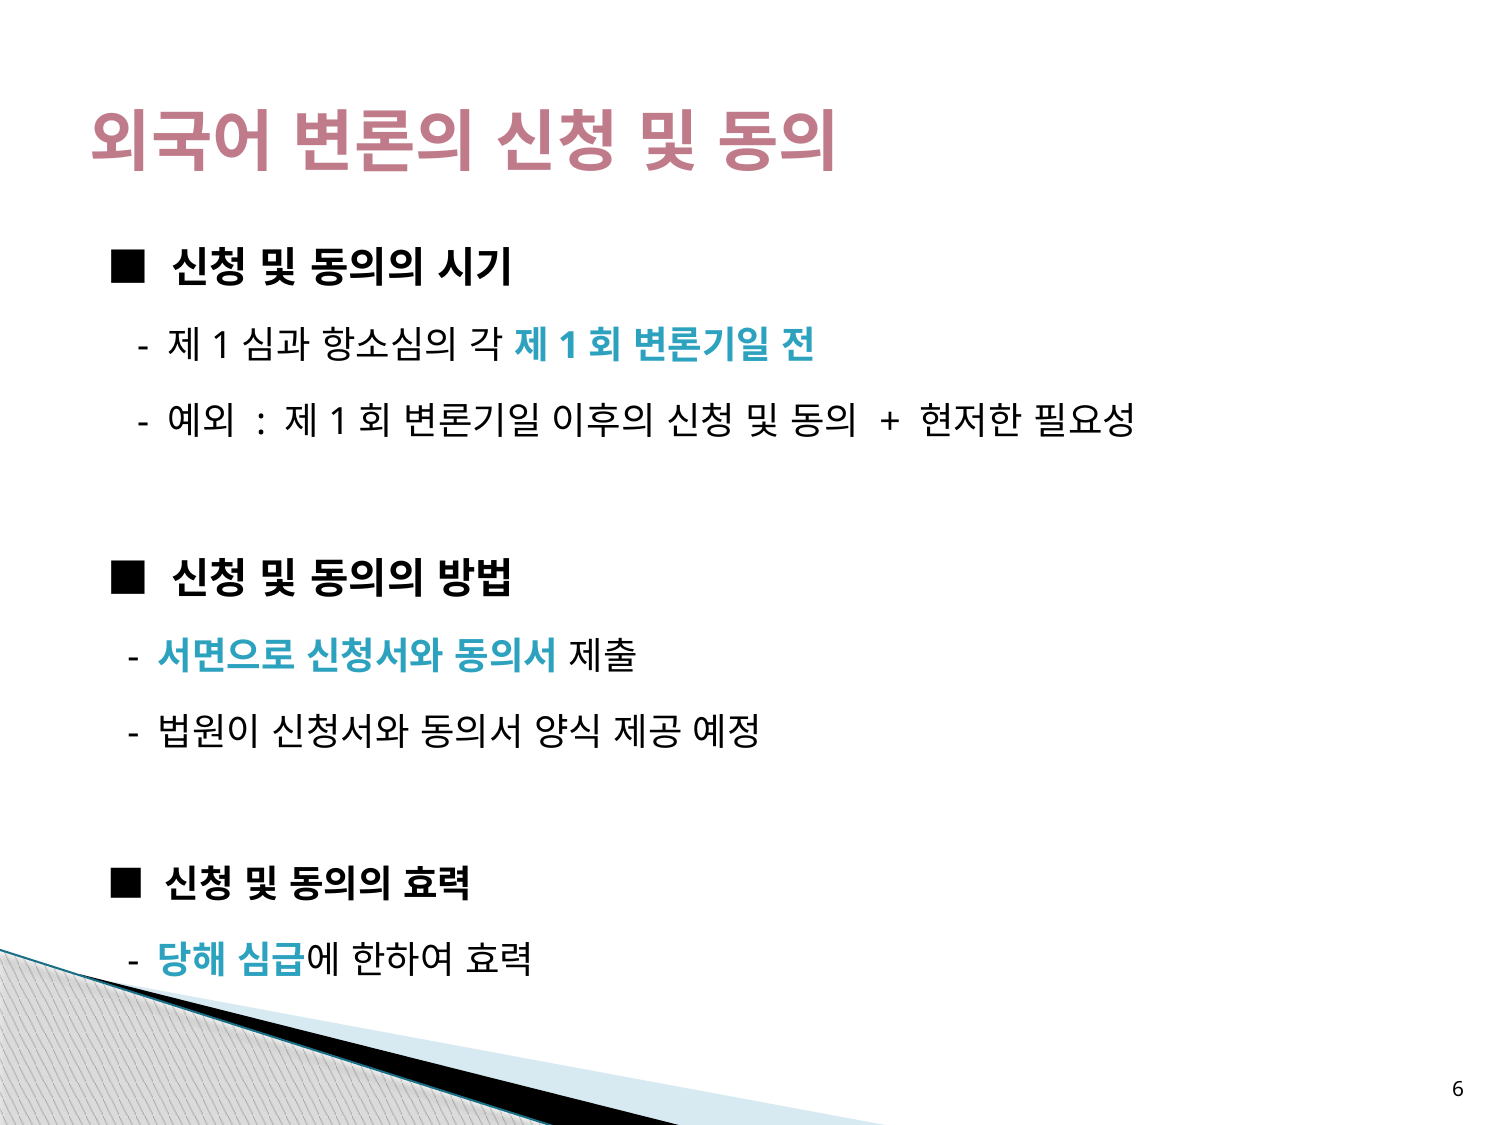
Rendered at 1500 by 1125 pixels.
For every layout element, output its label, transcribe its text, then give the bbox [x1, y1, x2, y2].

slide_number 6 [1418, 1051, 1479, 1112]
list ■ 신청 및 동의의 시기 - 제1심과 항소심의 각 제1회 변론기일 전 - 예외 : 제1회 변론기일 이후의 신청 및 동의 + 현저한 필요성 ■ 신청 및 동의의 방법 - 서면으로 신청서와 동의서 제출 - 법원이 신청서와 동의서 양식 제공 예정 ■ 신청 및 동의의 효력 - 당해 심급에 한하여 효력 [75, 233, 1425, 1047]
title 외국어 변론의 신청 및 동의 [75, 45, 1425, 233]
